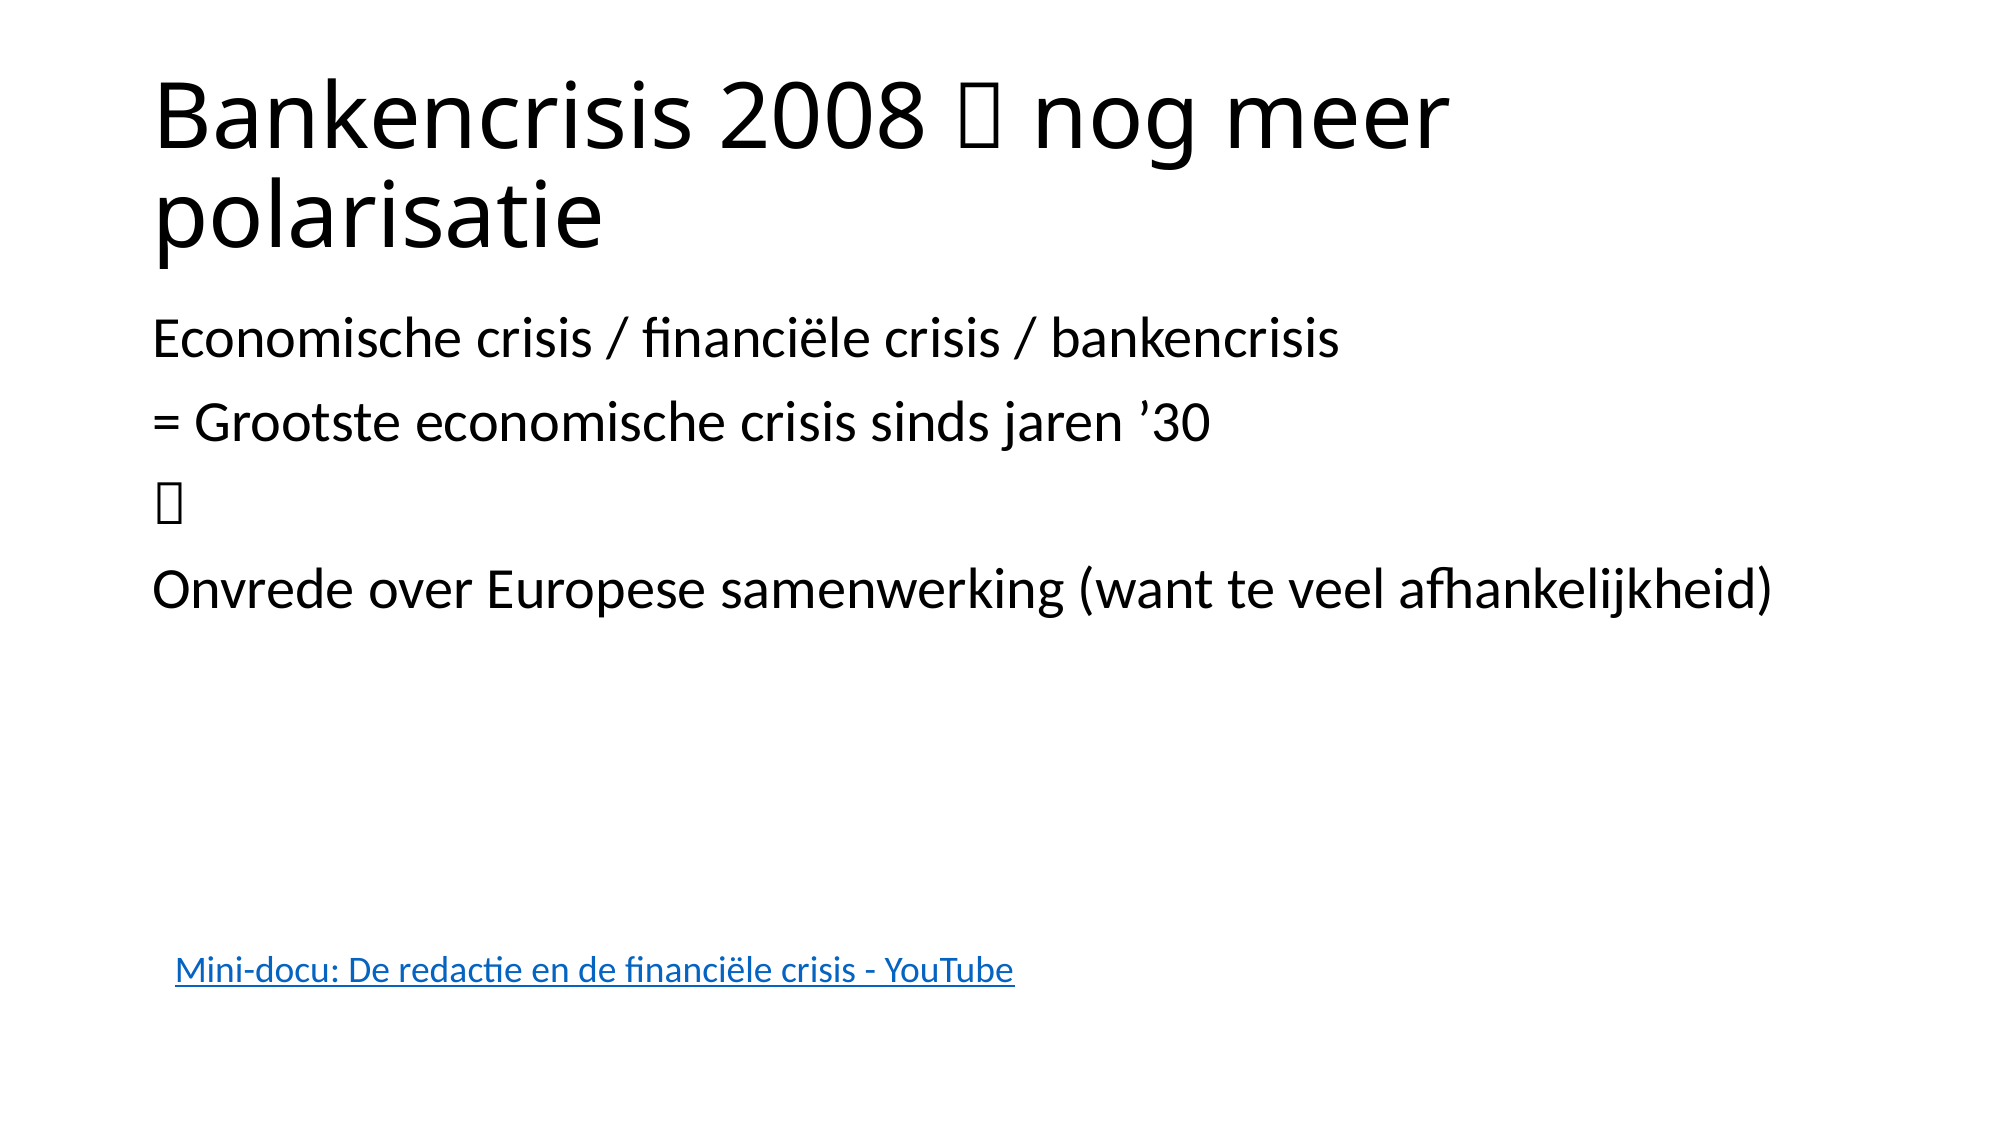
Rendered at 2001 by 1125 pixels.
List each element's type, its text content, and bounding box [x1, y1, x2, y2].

text_box Mini-docu: De redactie en de financiële crisis - YouTube [160, 937, 1030, 997]
list Economische crisis / financiële crisis / bankencrisis = Grootste economische crisis sinds jaren ’30  Onvrede over Europese samenwerking (want te veel afhankelijkheid) [137, 299, 1863, 1014]
title Bankencrisis 2008  nog meer polarisatie [137, 59, 1863, 278]
